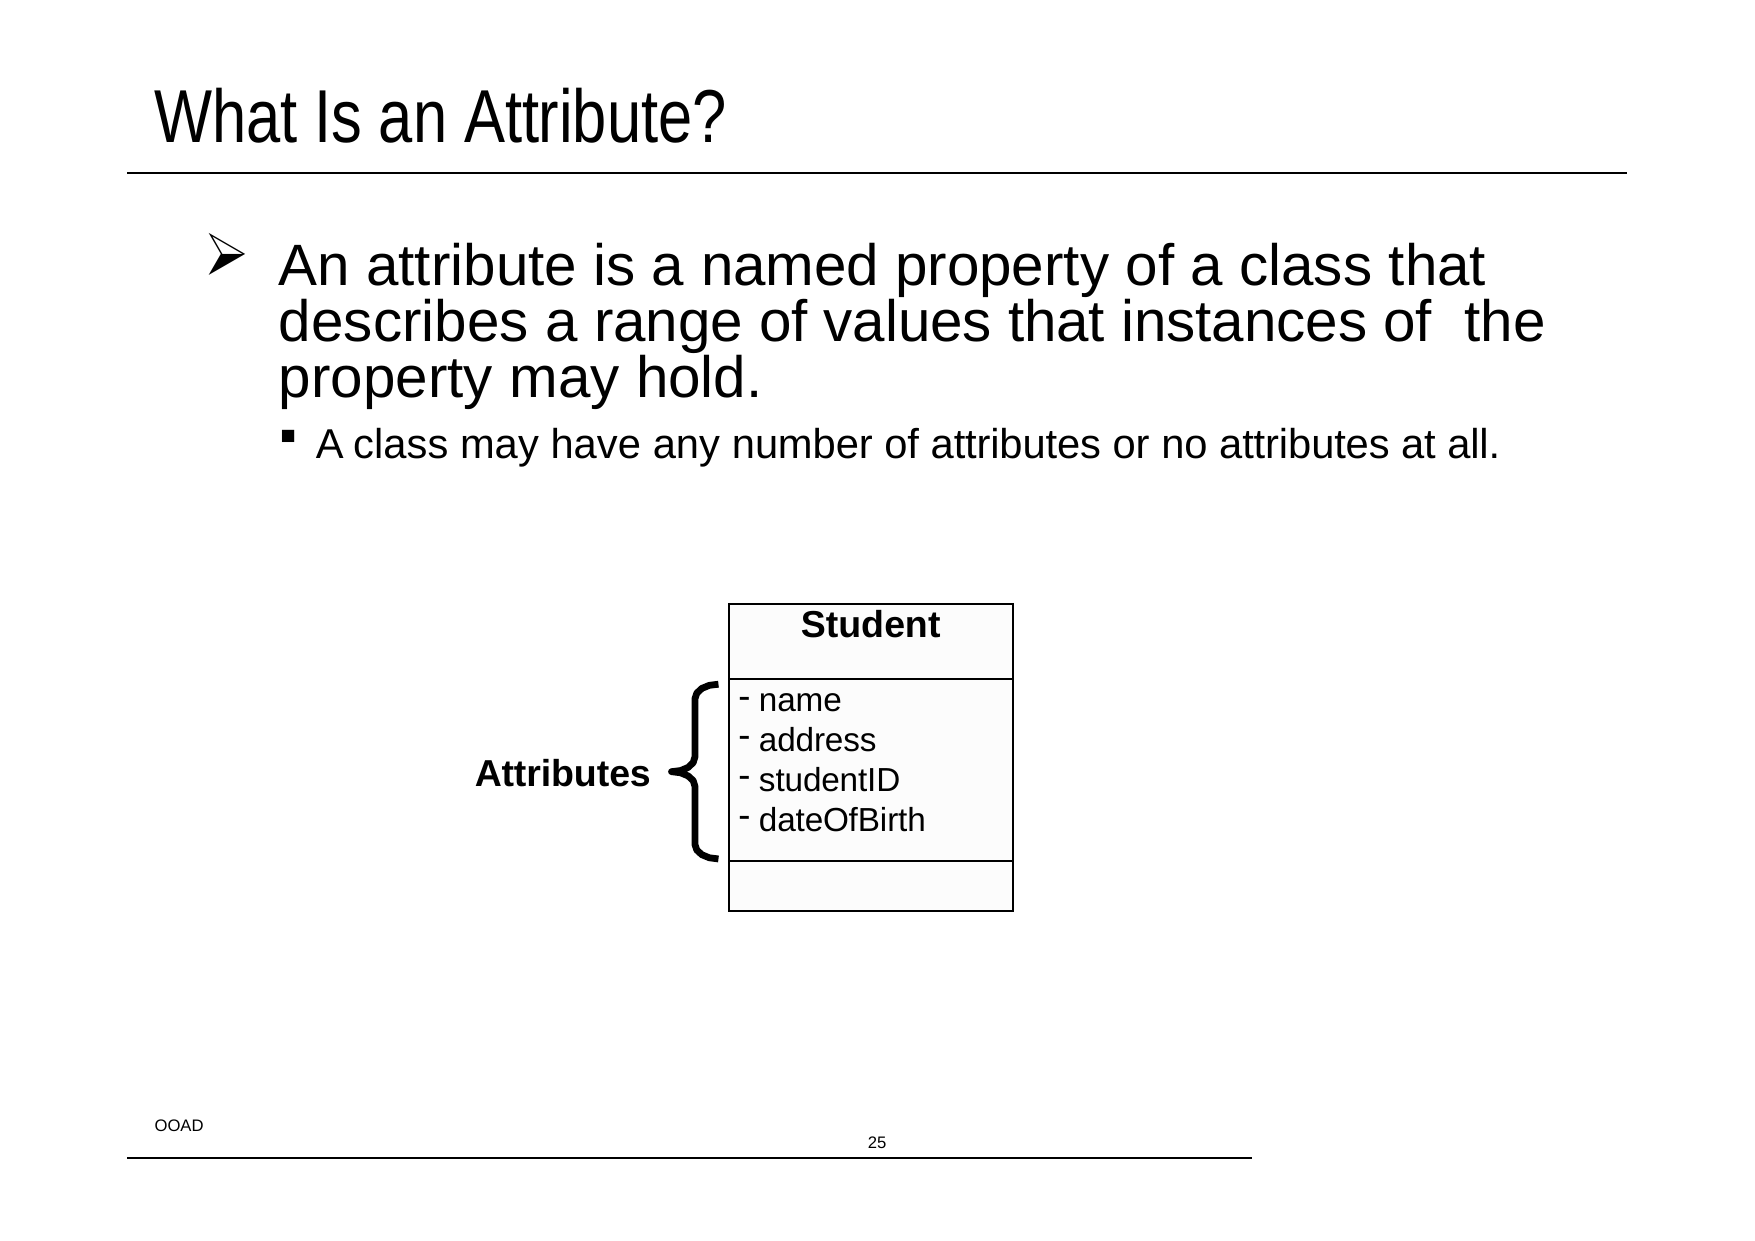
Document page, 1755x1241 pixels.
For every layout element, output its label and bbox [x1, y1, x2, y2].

table_header [730, 605, 1012, 678]
slide_number [863, 1133, 891, 1241]
table_cell [730, 862, 1012, 910]
table_cell [730, 680, 1012, 860]
text_box [201, 240, 1602, 467]
text_box [671, 684, 719, 859]
title [152, 67, 1602, 275]
text_box [472, 748, 655, 794]
footer [152, 1116, 207, 1241]
text_box [214, 240, 241, 254]
